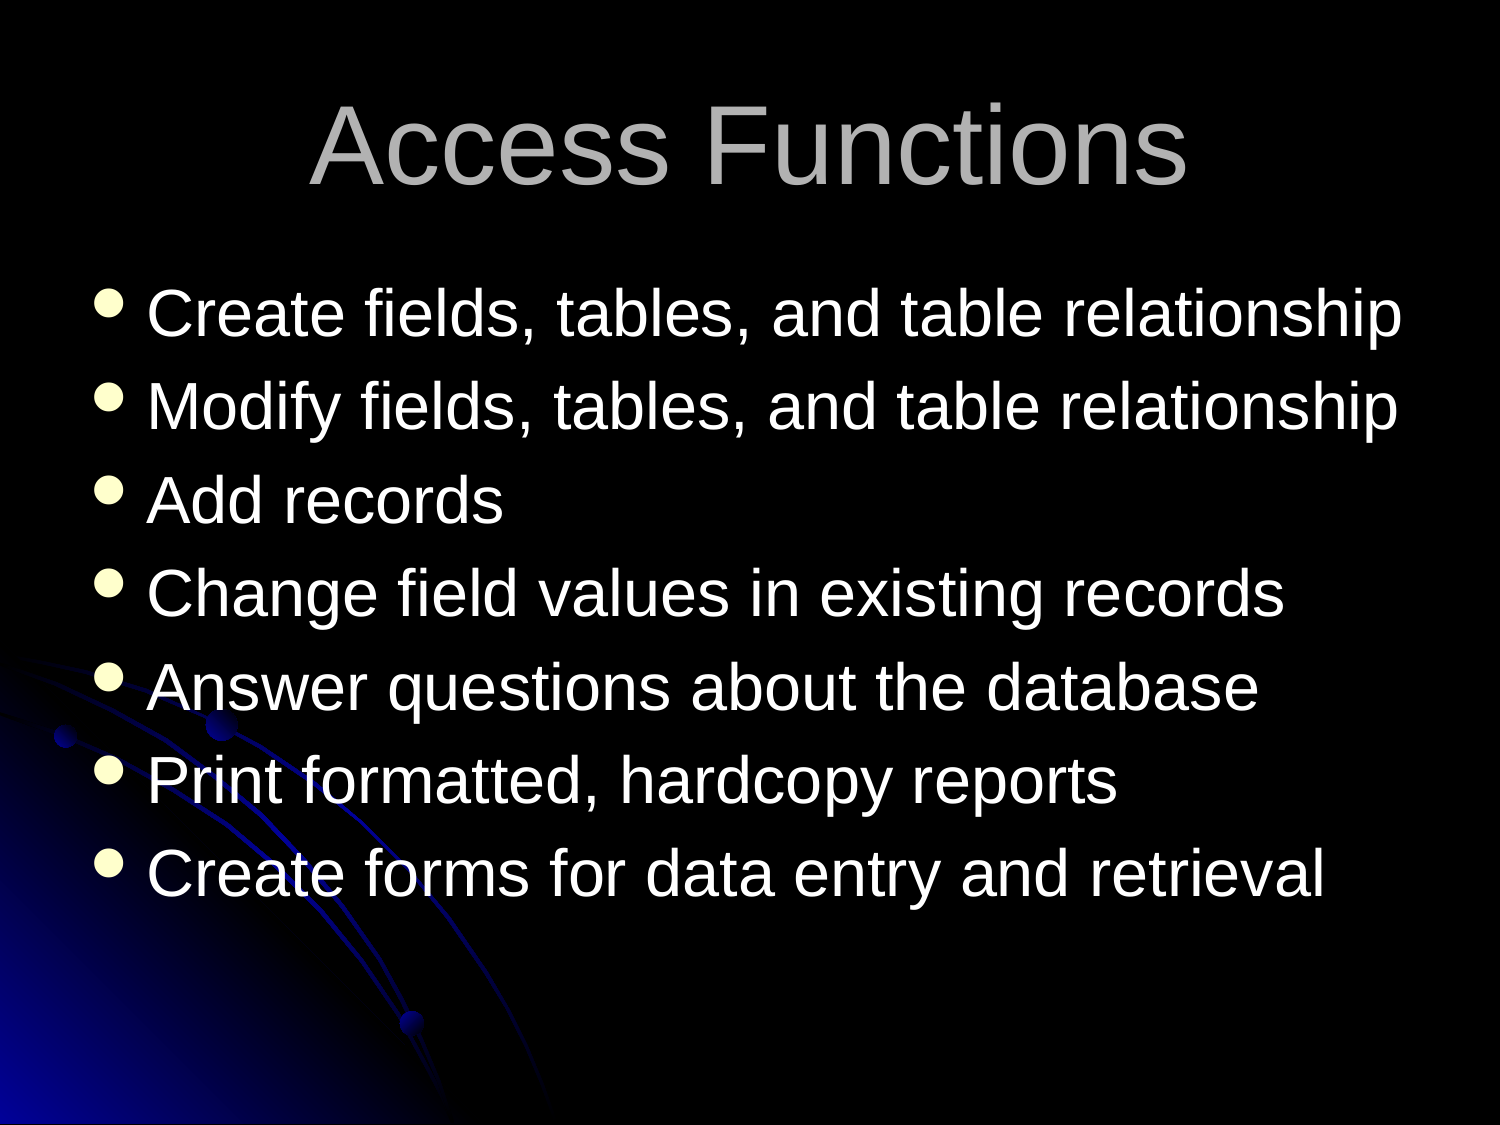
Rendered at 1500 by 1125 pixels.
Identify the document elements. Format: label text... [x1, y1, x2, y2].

list Create fields, tables, and table relationship Modify fields, tables, and table relationship Add records Change field values in existing records Answer questions about the database Print formatted, hardcopy reports Create forms for data entry and retrieval [74, 262, 1426, 1006]
title Access Functions [74, 45, 1426, 233]
